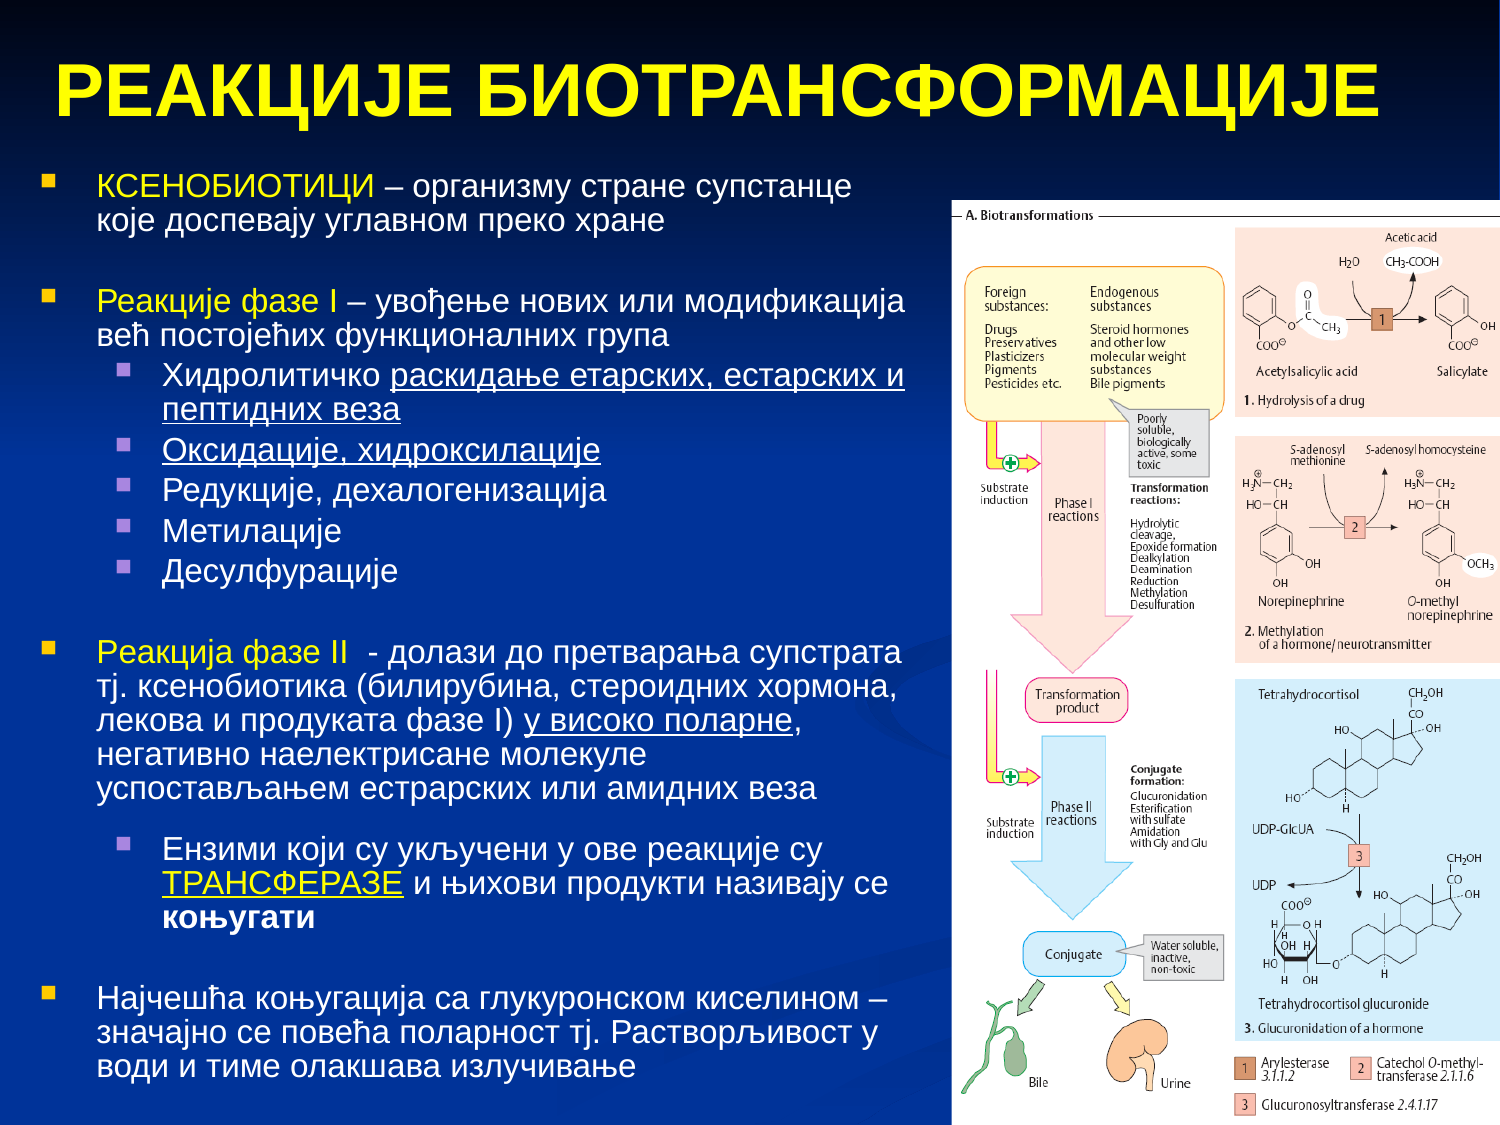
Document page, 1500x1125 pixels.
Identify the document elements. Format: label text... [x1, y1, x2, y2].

list КСЕНОБИОТИЦИ – организму стране супстанце које доспевају углавном преко хране Реакције фазе I – увођење нових или модификација већ постојећих функционалних група Хидролитичко раскидање етарских, естарских и пептидних веза Оксидације, хидроксилације Редукције, дехалогенизација Метилације Десулфурације Реакција фазе II - долази до претварања супстрата тј. ксенобиотика (билирубина, стероидних хормона, лекова и продуката фазе I) у високо поларне, негативно наелектрисане молекуле успостављањем естрарских или амидних веза Ензими који су укључени у ове реакције су ТРАНСФЕРАЗЕ и њихови продукти називају се коњугати Најчешћа коњугација са глукуронском киселином – значајно се повећа поларност тј. Растворљивост у води и тиме олакшава излучивање [24, 162, 926, 1125]
picture [951, 199, 1500, 1125]
title РЕАКЦИЈЕ БИОТРАНСФОРМАЦИЈЕ [0, 23, 1476, 150]
